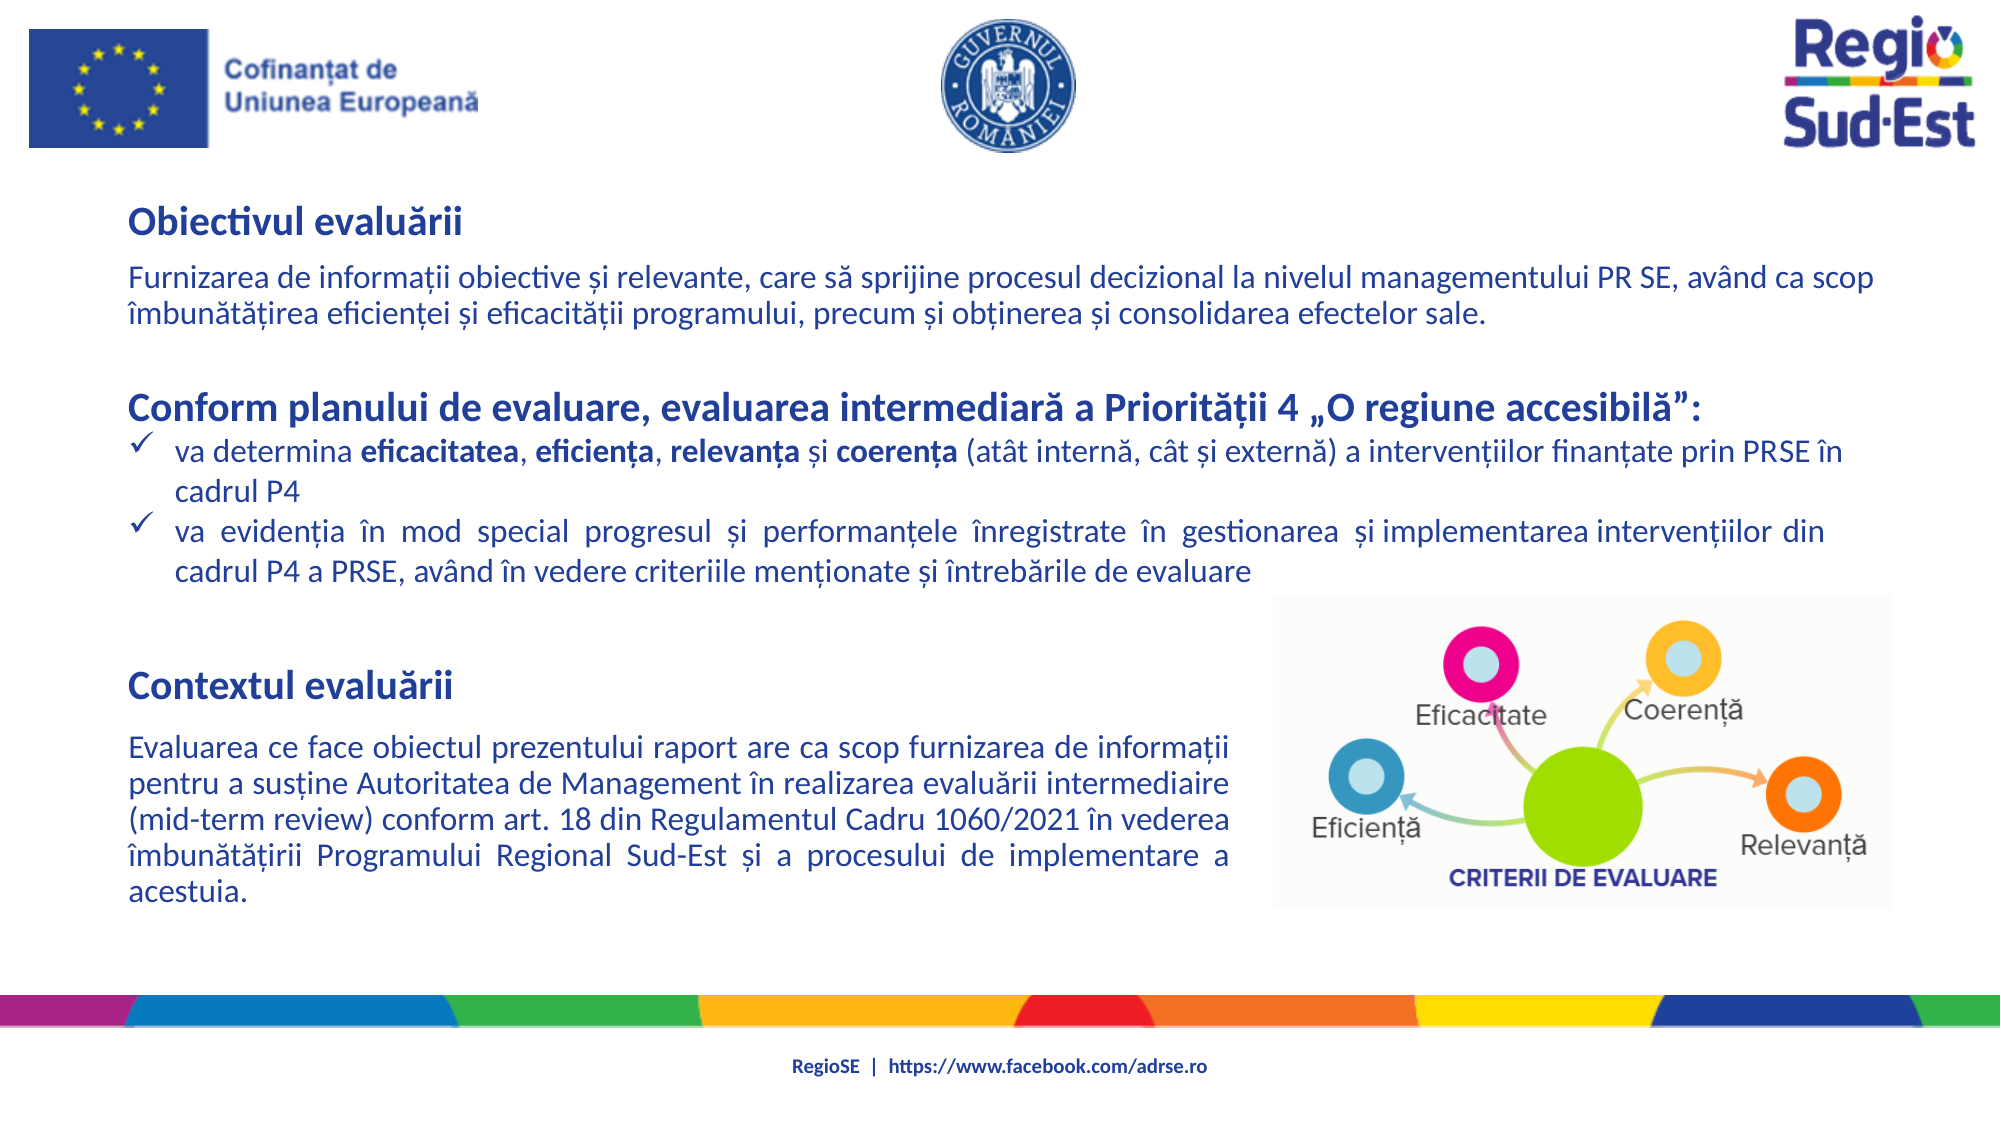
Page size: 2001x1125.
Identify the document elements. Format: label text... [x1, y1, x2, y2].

text_box Conform planului de evaluare, evaluarea intermediară a Priorității 4 „O regiune accesibilă”: va determina eficacitatea, eficiența, relevanța și coerența (atât internă, cât și externă) a intervențiilor finanțate prin PRSE în cadrul P4 va evidenția în mod special progresul și performanțele înregistrate în gestionarea și implementarea intervențiilor din cadrul P4 a PRSE, având în vedere criteriile menționate și întrebările de evaluare [113, 371, 1891, 597]
text_box RegioSE | https://www.facebook.com/adrse.ro [776, 1029, 1223, 1085]
text_box Contextul evaluării [113, 650, 1213, 716]
picture [1759, 0, 2000, 220]
picture [941, 19, 1076, 153]
subtitle Furnizarea de informații obiective și relevante, care să sprijine procesul decizional la nivelul managementului PR SE, având ca scop îmbunătățirea eficienței și eficacității programului, precum și obținerea și consolidarea efectelor sale. [113, 252, 1920, 312]
text_box Obiectivul evaluării [113, 186, 1213, 252]
text_box Evaluarea ce face obiectul prezentului raport are ca scop furnizarea de informații pentru a susține Autoritatea de Management în realizarea evaluării intermediaire (mid-term review) conform art. 18 din Regulamentul Cadru 1060/2021 în vederea îmbunătățirii Programului Regional Sud-Est și a procesului de implementare a acestuia. [113, 722, 1247, 940]
picture [28, 28, 478, 148]
picture [0, 995, 2000, 1029]
picture [1273, 594, 1891, 910]
